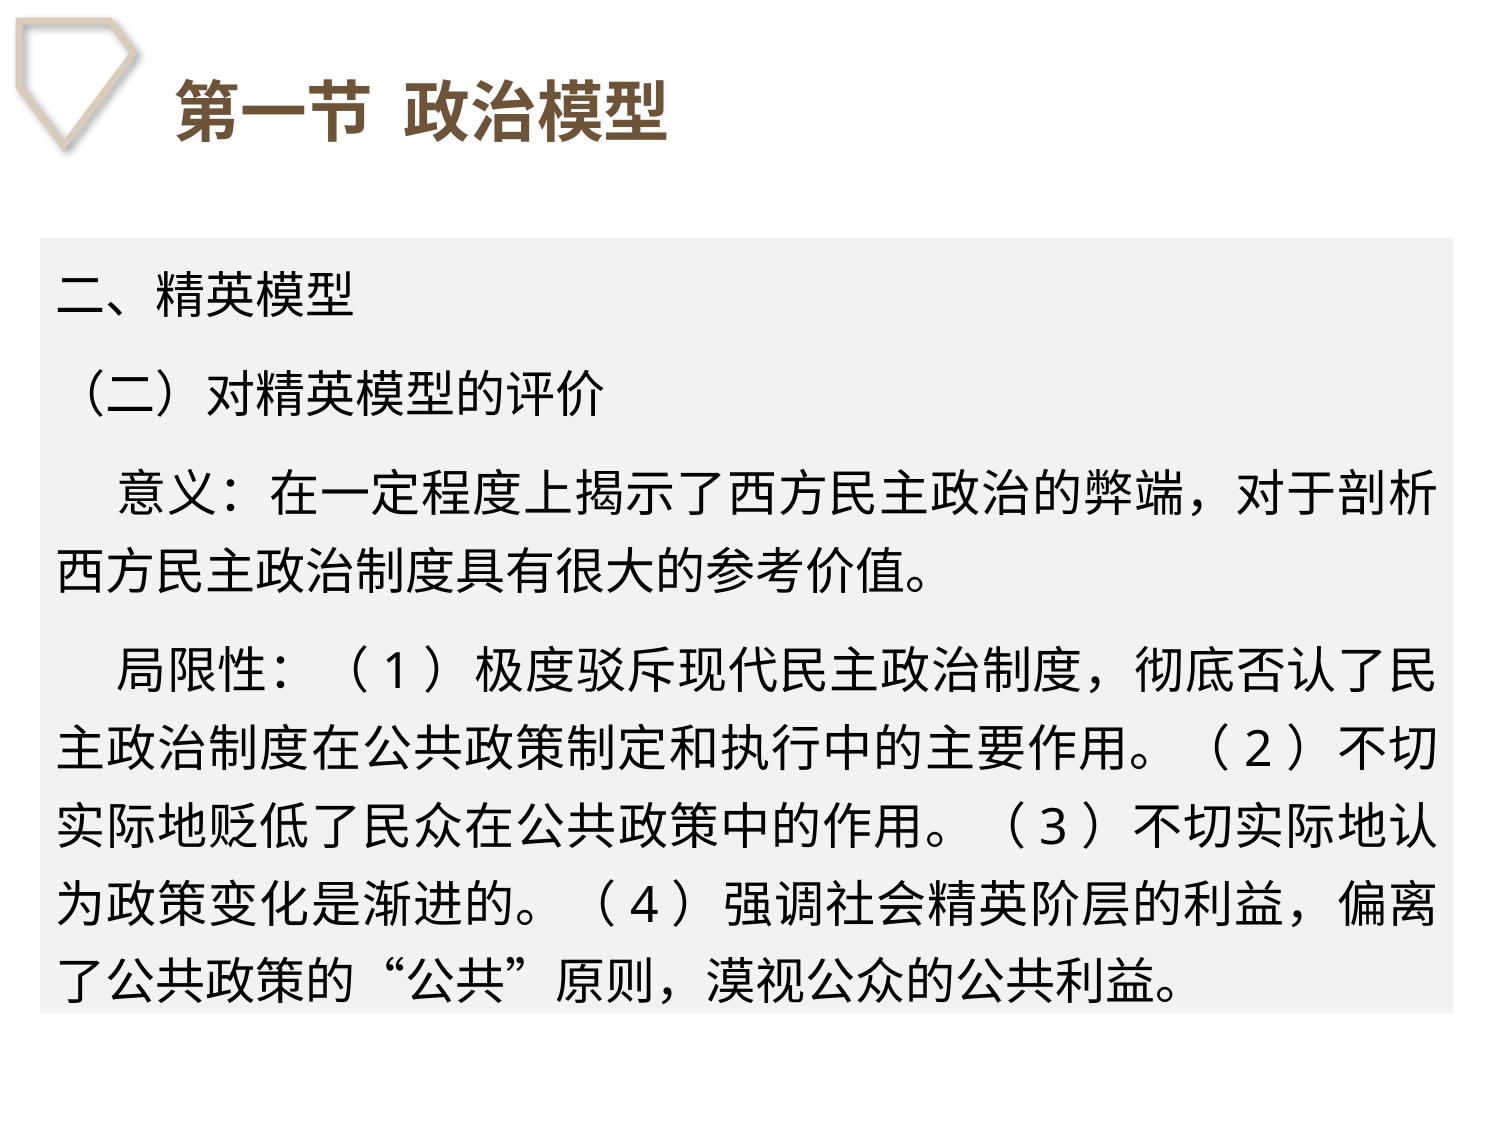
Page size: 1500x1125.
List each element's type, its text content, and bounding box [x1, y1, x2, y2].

list 二、精英模型 （二）对精英模型的评价 意义：在一定程度上揭示了西方民主政治的弊端，对于剖析西方民主政治制度具有很大的参考价值。 局限性：（1）极度驳斥现代民主政治制度，彻底否认了民主政治制度在公共政策制定和执行中的主要作用。（2）不切实际地贬低了民众在公共政策中的作用。（3）不切实际地认为政策变化是渐进的。（4）强调社会精英阶层的利益，偏离了公共政策的“公共”原则，漠视公众的公共利益。 [40, 238, 1454, 1014]
title 第一节 政治模型 [158, 0, 1456, 159]
